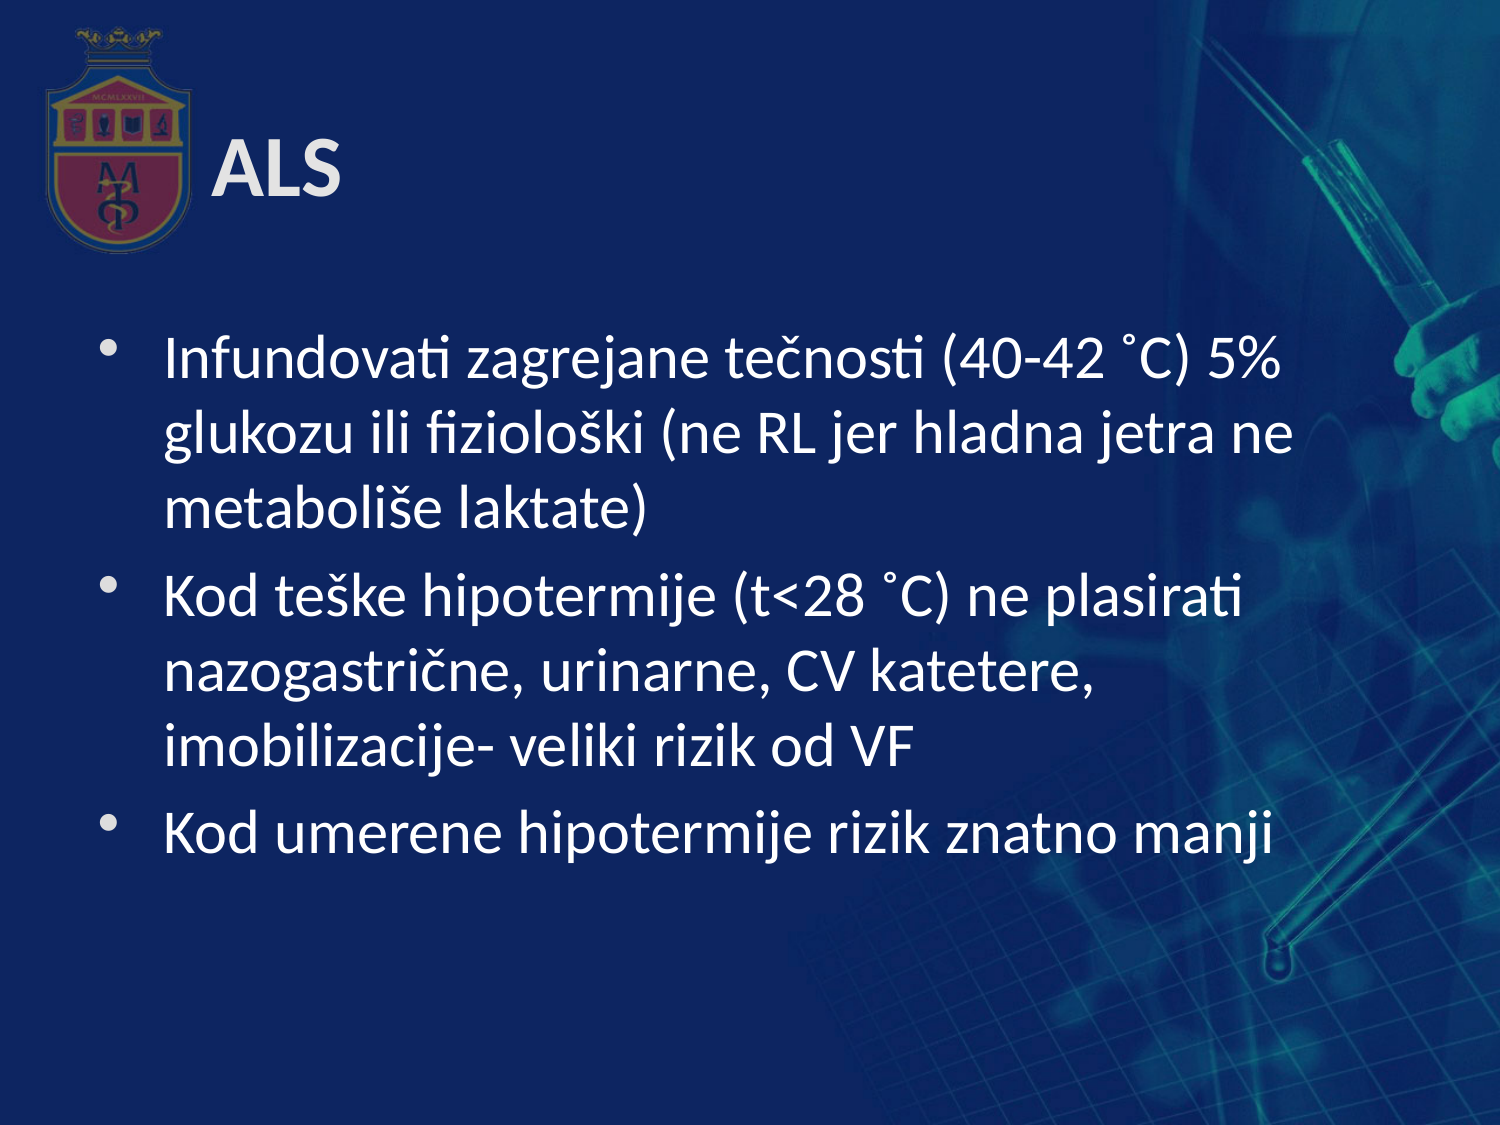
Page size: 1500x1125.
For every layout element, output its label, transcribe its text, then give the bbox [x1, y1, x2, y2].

picture [0, 0, 1500, 1125]
list Infundovati zagrejane tečnosti (40-42 ˚C) 5% glukozu ili fiziološki (ne RL jer hladna jetra ne metaboliše laktate) Kod teške hipotermije (t<28 ˚C) ne plasirati nazogastrične, urinarne, CV katetere, imobilizacije- veliki rizik od VF Kod umerene hipotermije rizik znatno manji [75, 308, 1425, 1059]
title ALS [117, 46, 1468, 277]
